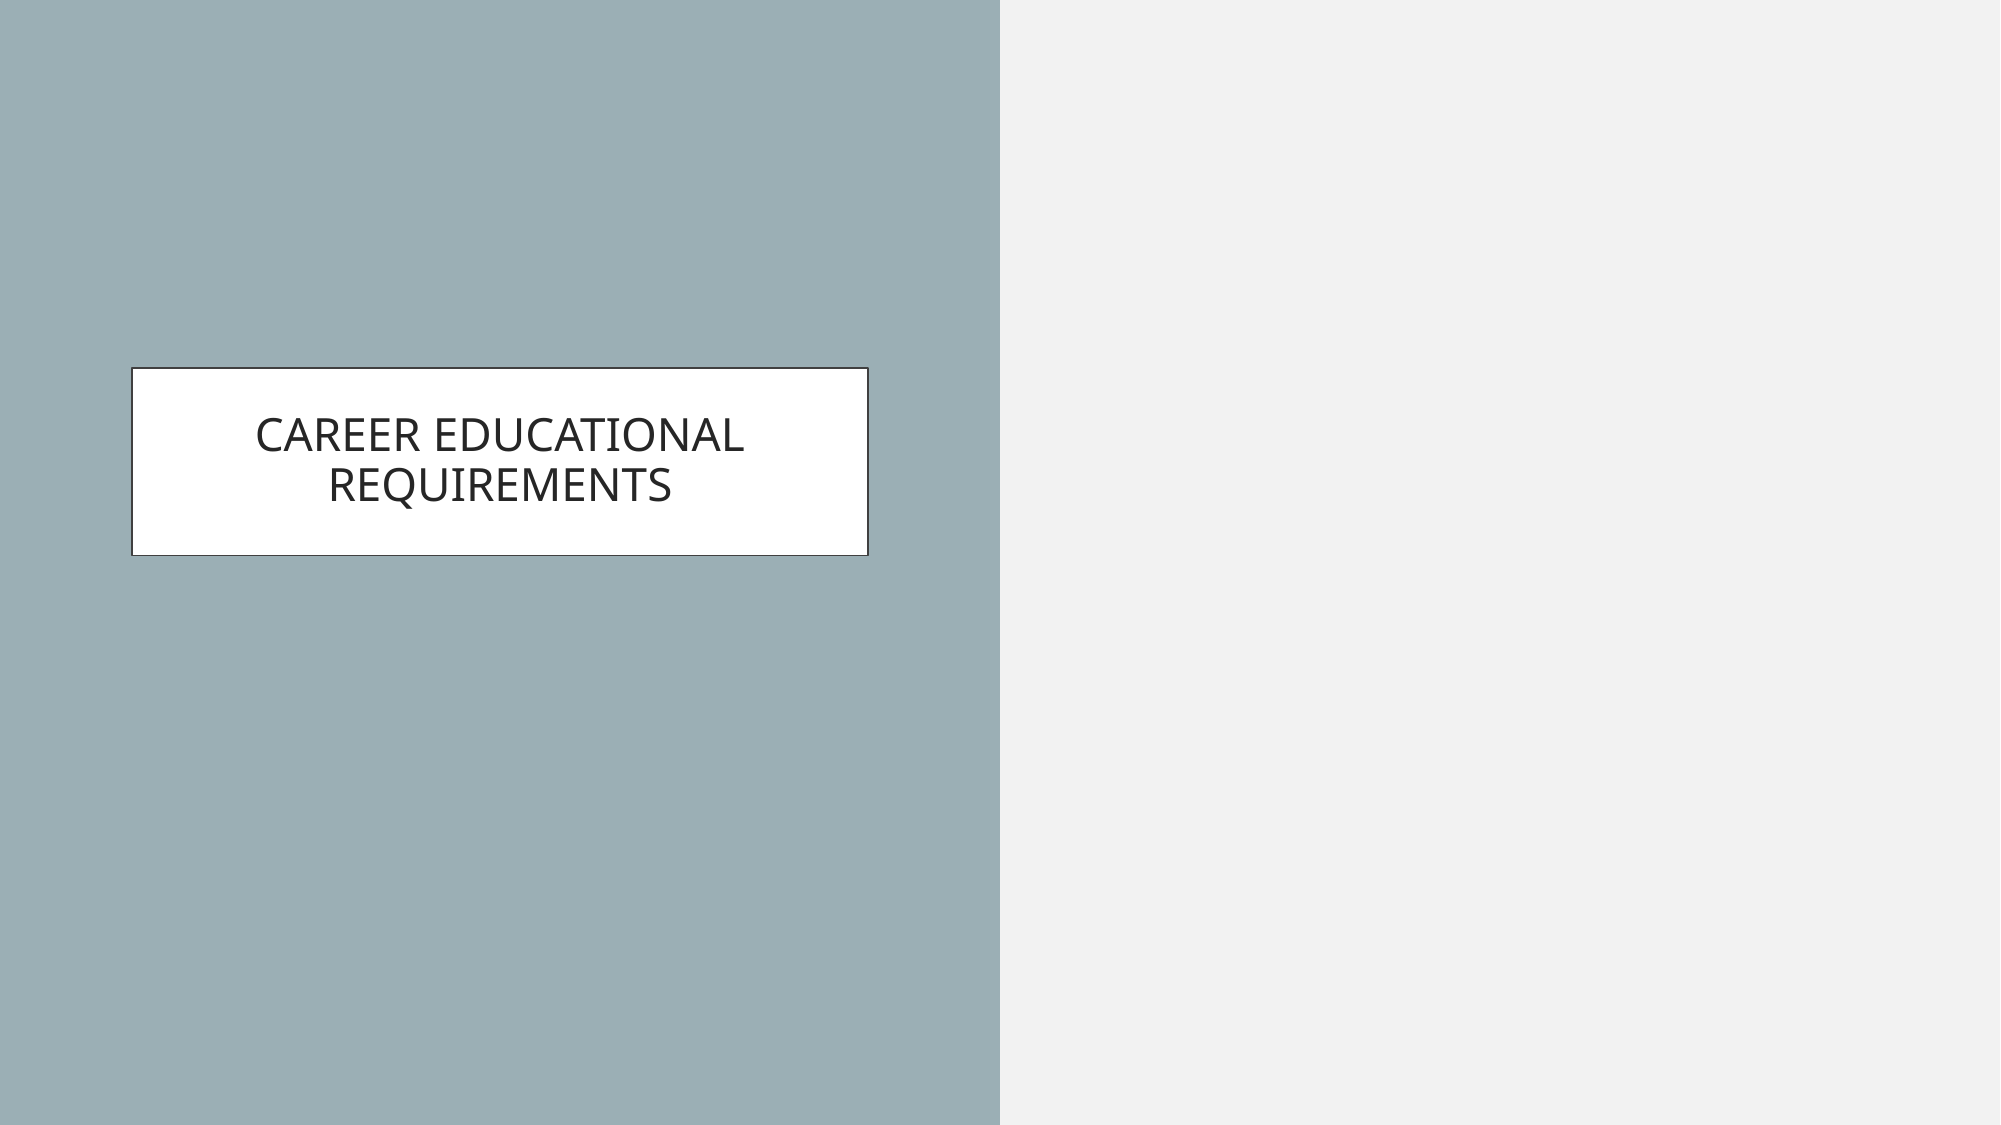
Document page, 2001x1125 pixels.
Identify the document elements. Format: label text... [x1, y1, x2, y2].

title CAREER EDUCATIONAL REQUIREMENTS [131, 367, 869, 556]
